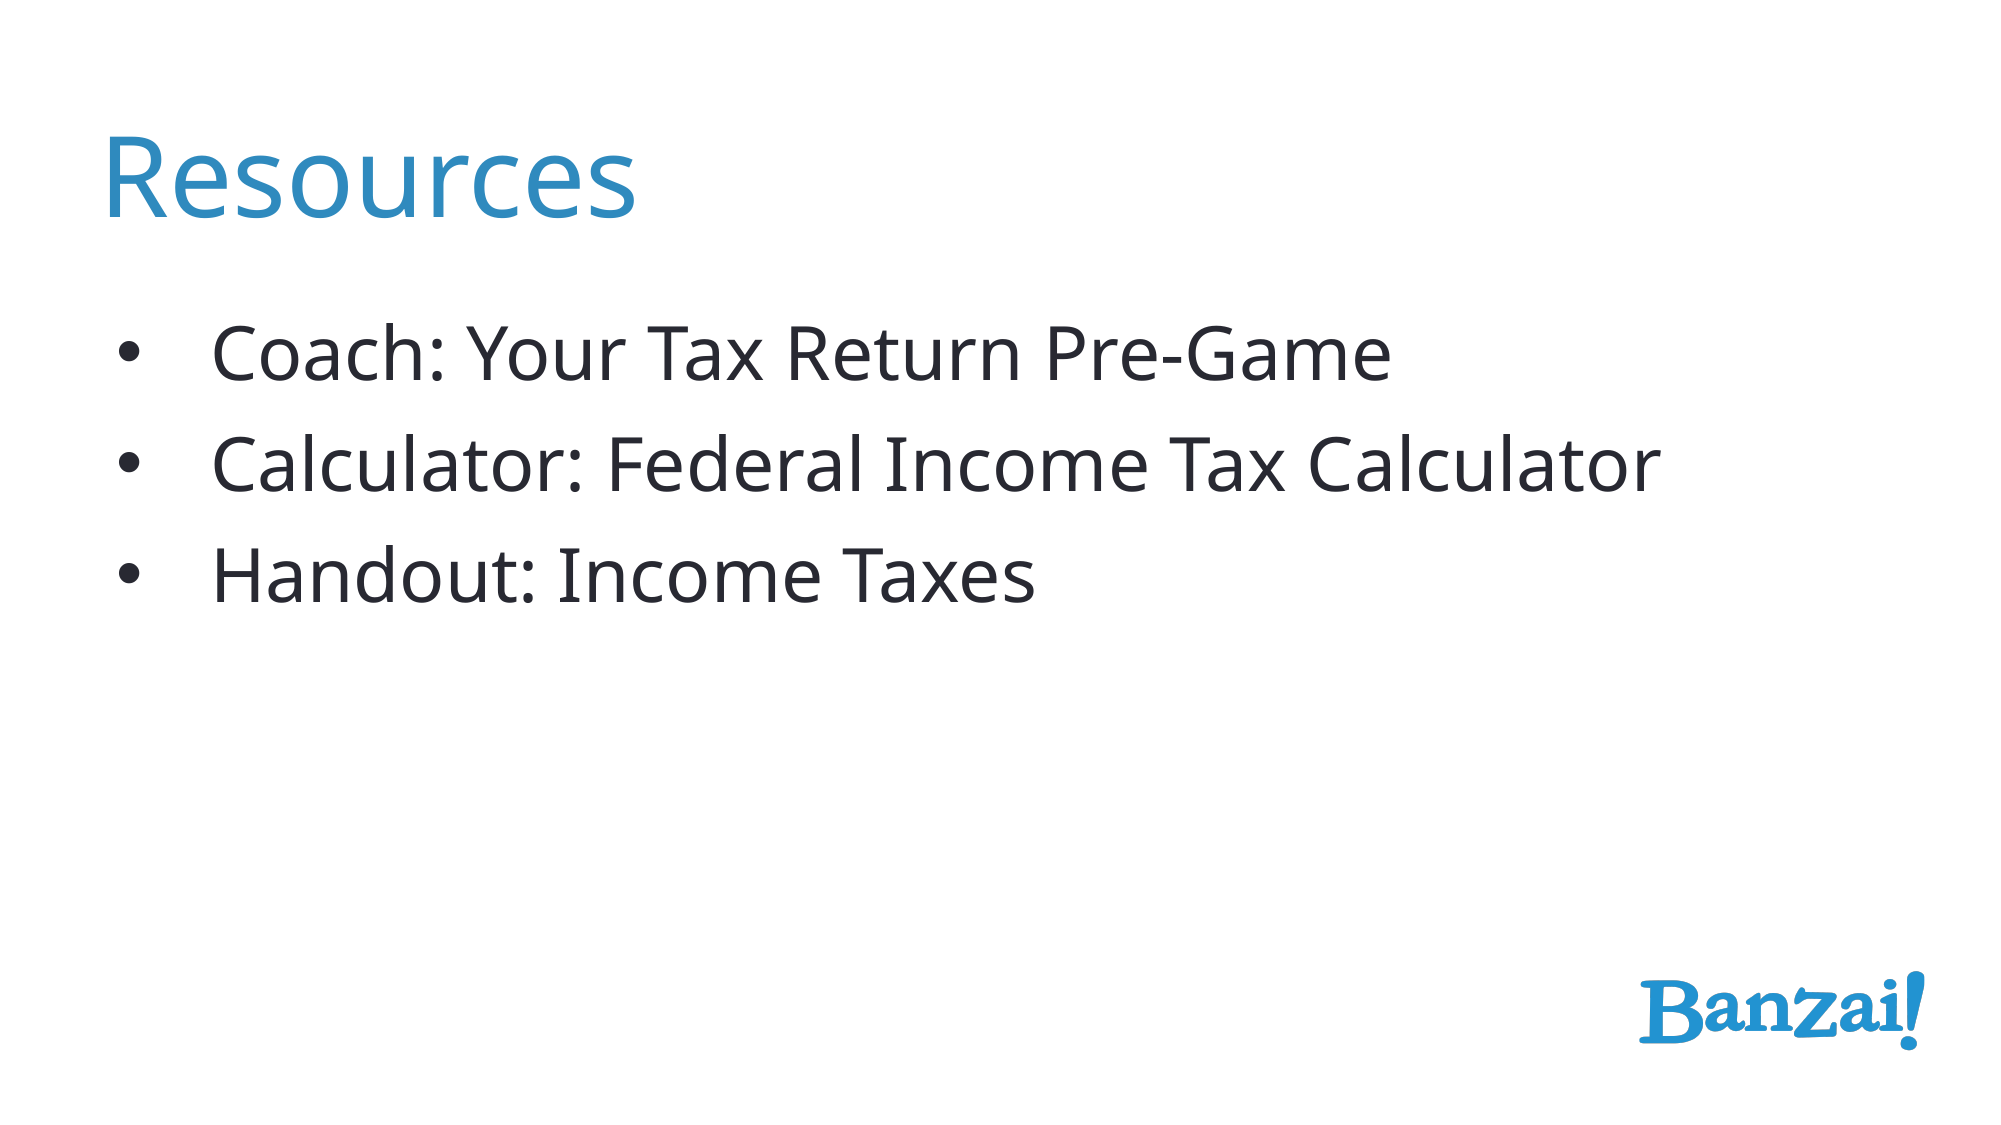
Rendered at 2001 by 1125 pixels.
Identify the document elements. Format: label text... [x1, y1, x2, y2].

title Resources [91, 16, 1892, 250]
subtitle Coach: Your Tax Return Pre-Game Calculator: Federal Income Tax Calculator Handout: Income Taxes [108, 297, 1875, 1058]
picture [1639, 971, 1925, 1055]
